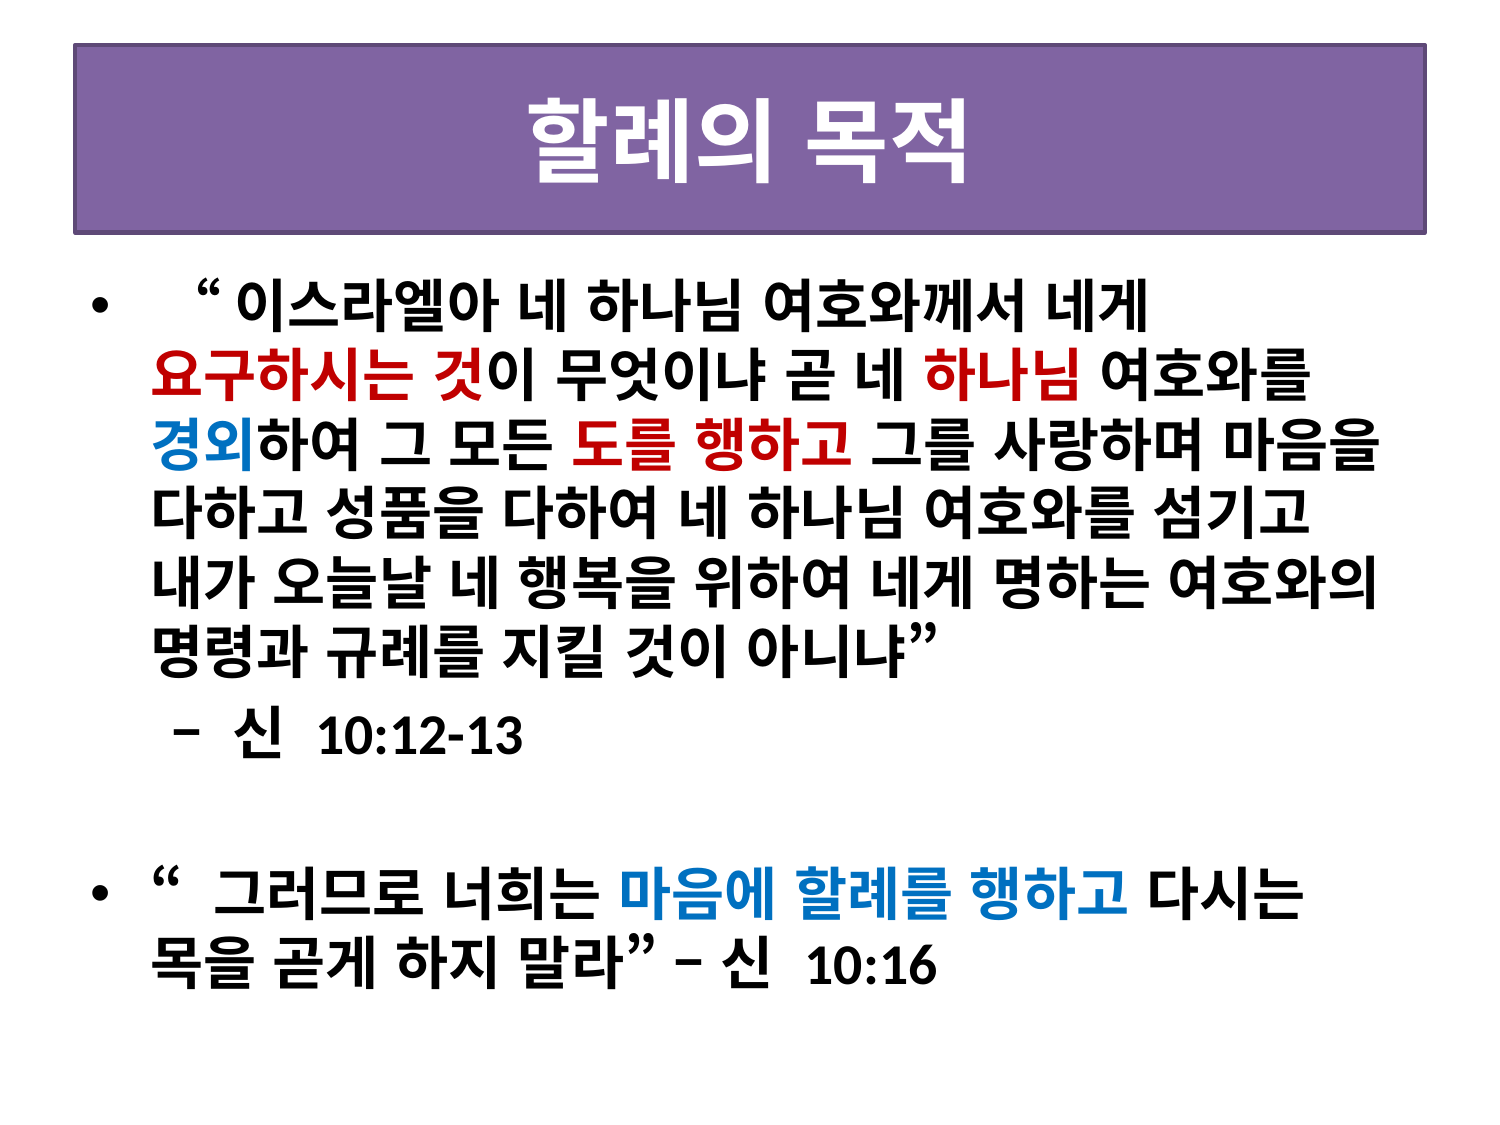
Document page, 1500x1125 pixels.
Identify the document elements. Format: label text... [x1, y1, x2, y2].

list “이스라엘아 네 하나님 여호와께서 네게 요구하시는 것이 무엇이냐 곧 네 하나님 여호와를 경외하여 그 모든 도를 행하고 그를 사랑하며 마음을 다하고 성품을 다하여 네 하나님 여호와를 섬기고 내가 오늘날 네 행복을 위하여 네게 명하는 여호와의 명령과 규례를 지킬 것이 아니냐” – 신 10:12-13 “ 그러므로 너희는 마음에 할례를 행하고 다시는 목을 곧게 하지 말라” – 신 10:16 [75, 262, 1425, 1005]
title 할례의 목적 [73, 43, 1427, 235]
